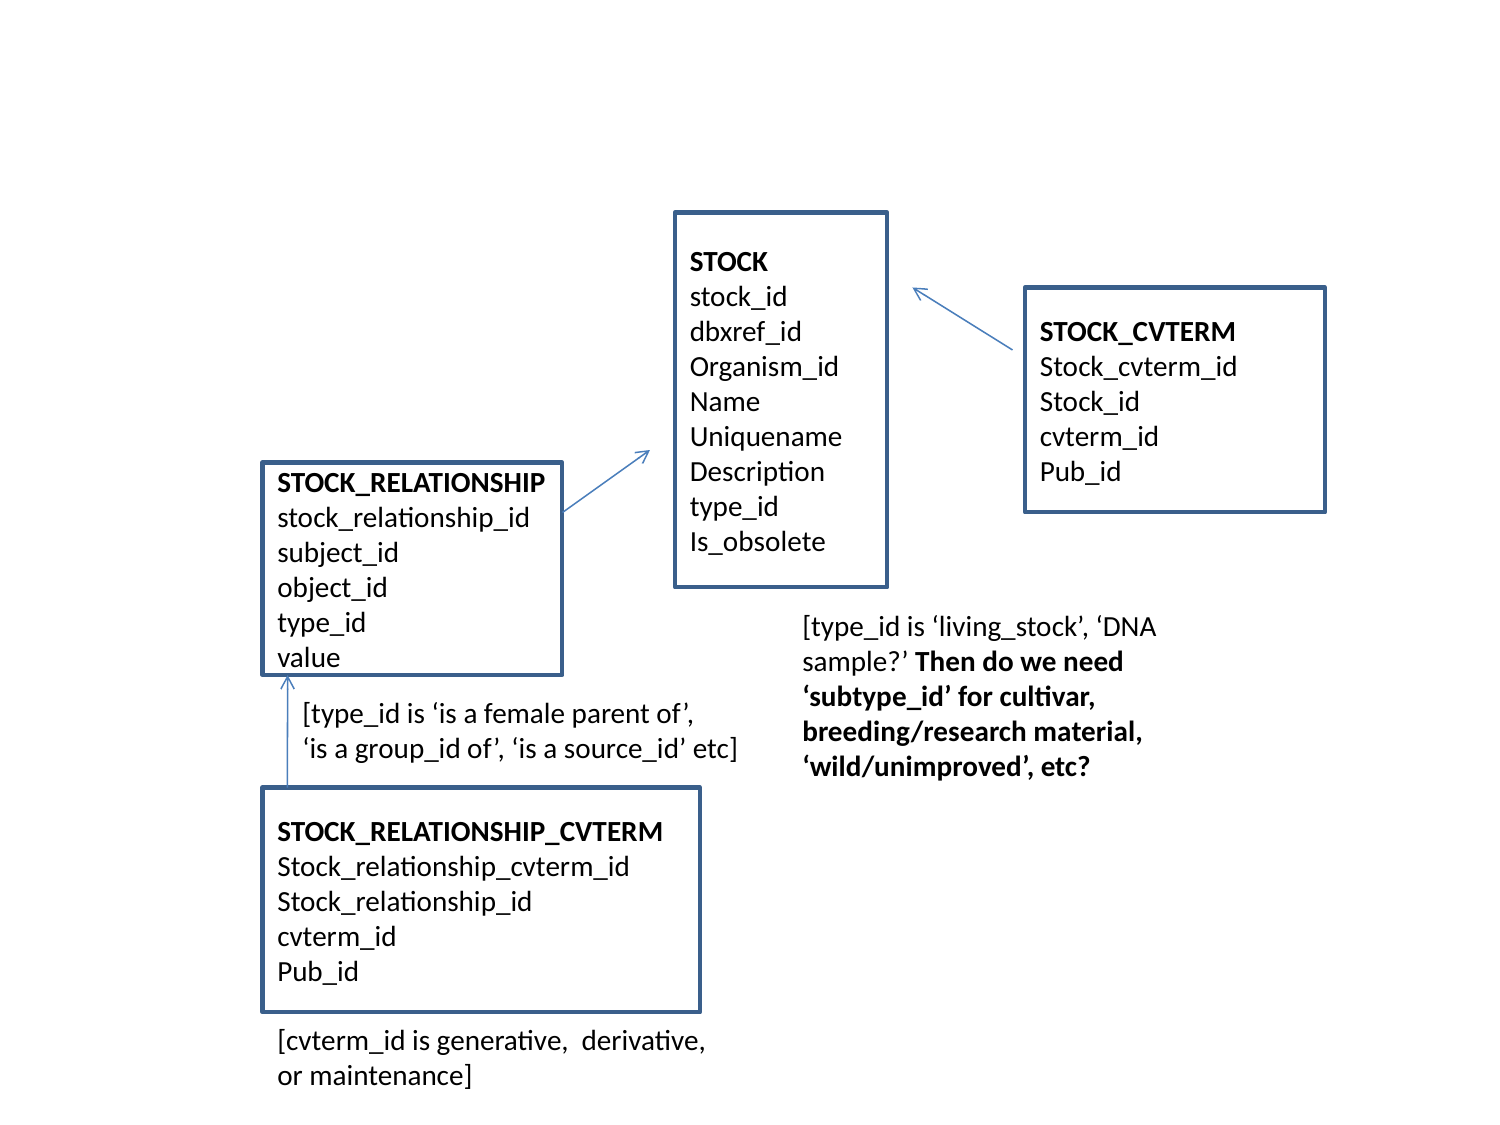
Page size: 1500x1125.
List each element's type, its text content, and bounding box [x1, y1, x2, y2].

text_box STOCK_CVTERM Stock_cvterm_id Stock_id cvterm_id Pub_id [1023, 285, 1327, 514]
text_box [type_id is ‘is a female parent of’, ‘is a group_id of’, ‘is a source_id’ etc] [287, 687, 763, 773]
text_box STOCK_RELATIONSHIP_CVTERM Stock_relationship_cvterm_id Stock_relationship_id cvterm_id Pub_id [260, 785, 702, 1014]
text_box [562, 449, 651, 513]
text_box STOCK_RELATIONSHIP stock_relationship_id subject_id object_id type_id value [260, 460, 564, 677]
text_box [912, 287, 1013, 351]
text_box [type_id is ‘living_stock’, ‘DNA sample?’ Then do we need ‘subtype_id’ for cultivar, breeding/research material, ‘wild/unimproved’, etc? [787, 599, 1175, 790]
text_box STOCK stock_id dbxref_id Organism_id Name Uniquename Description type_id Is_obsolete [673, 210, 889, 589]
text_box [cvterm_id is generative, derivative, or maintenance] [262, 1014, 738, 1099]
